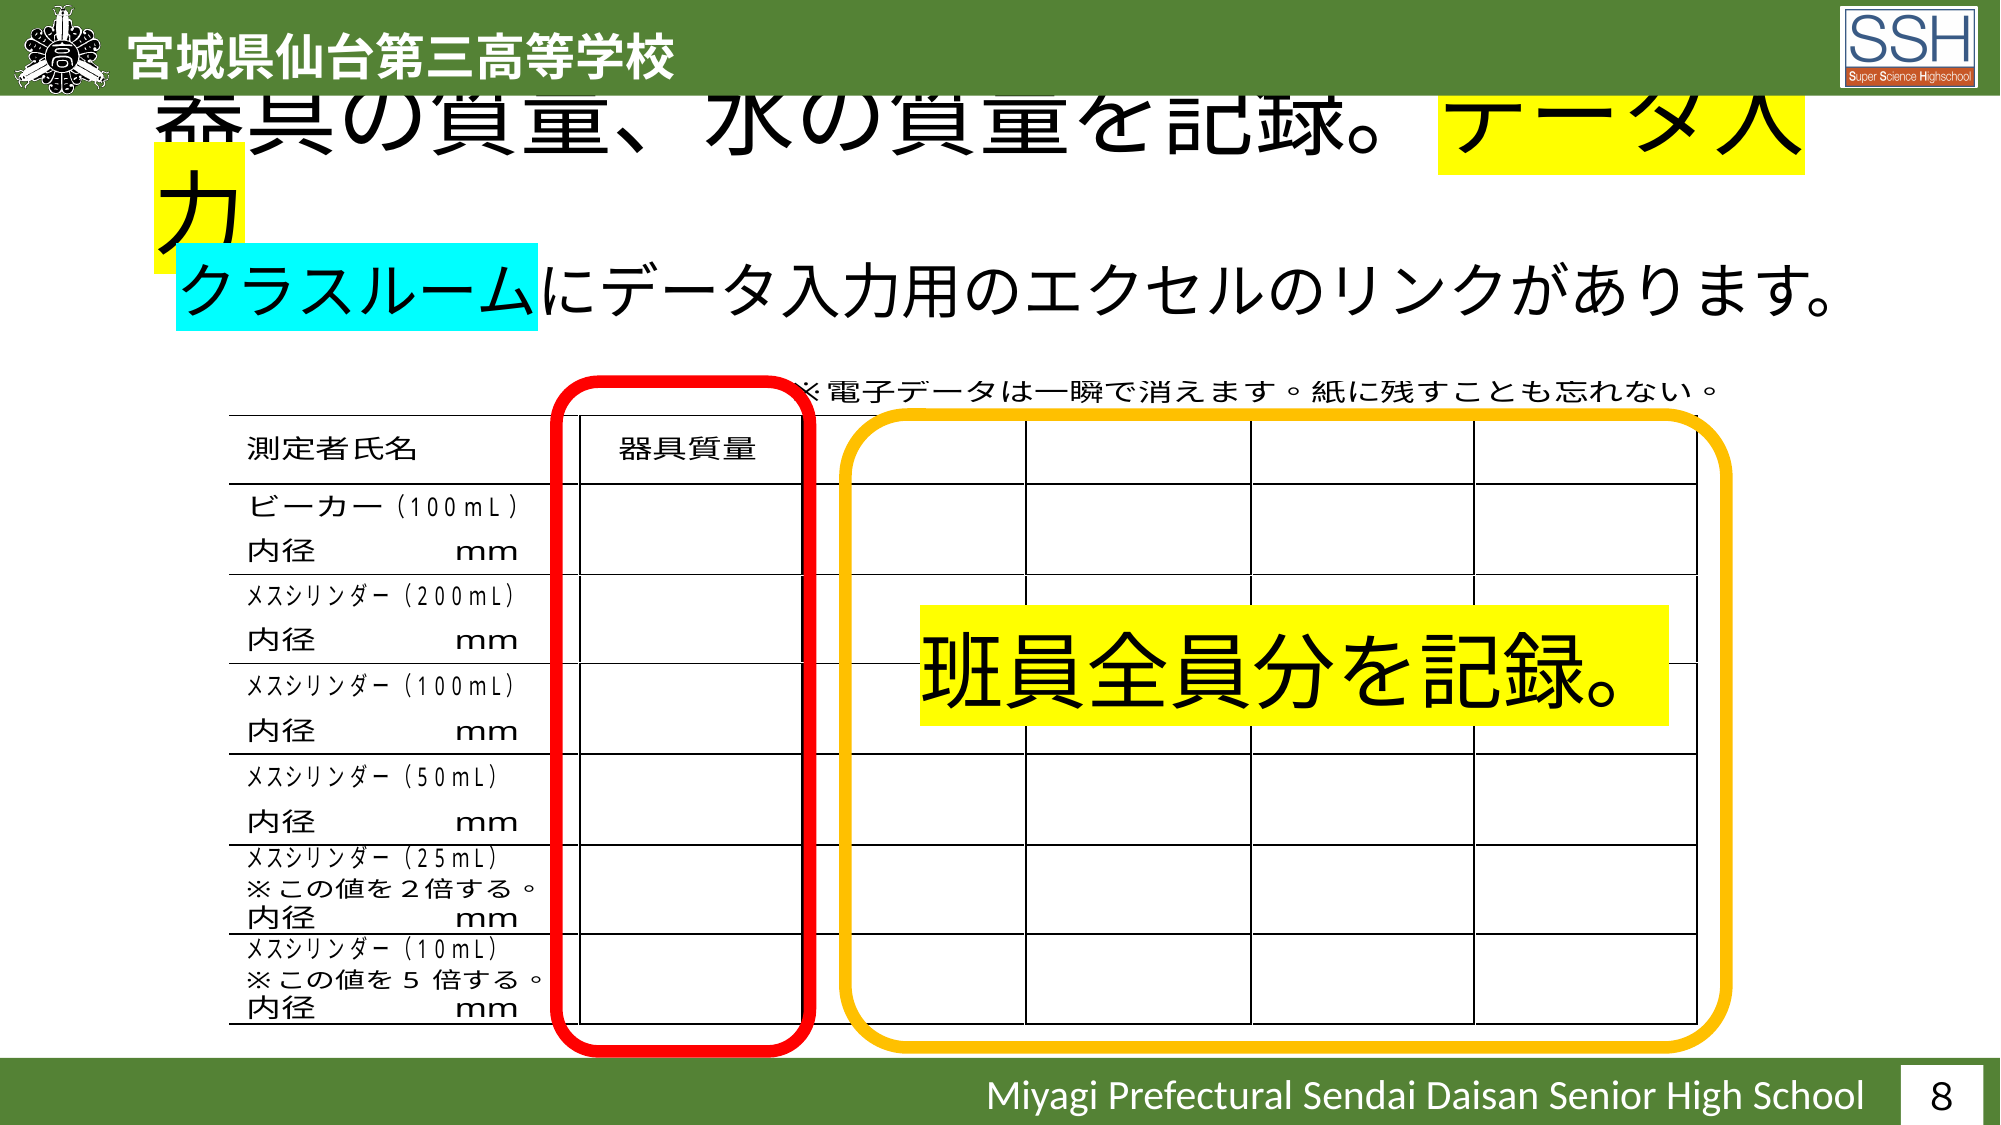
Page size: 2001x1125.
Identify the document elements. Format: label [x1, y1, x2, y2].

text_box [0, 0, 2000, 1125]
picture [228, 381, 1728, 1069]
